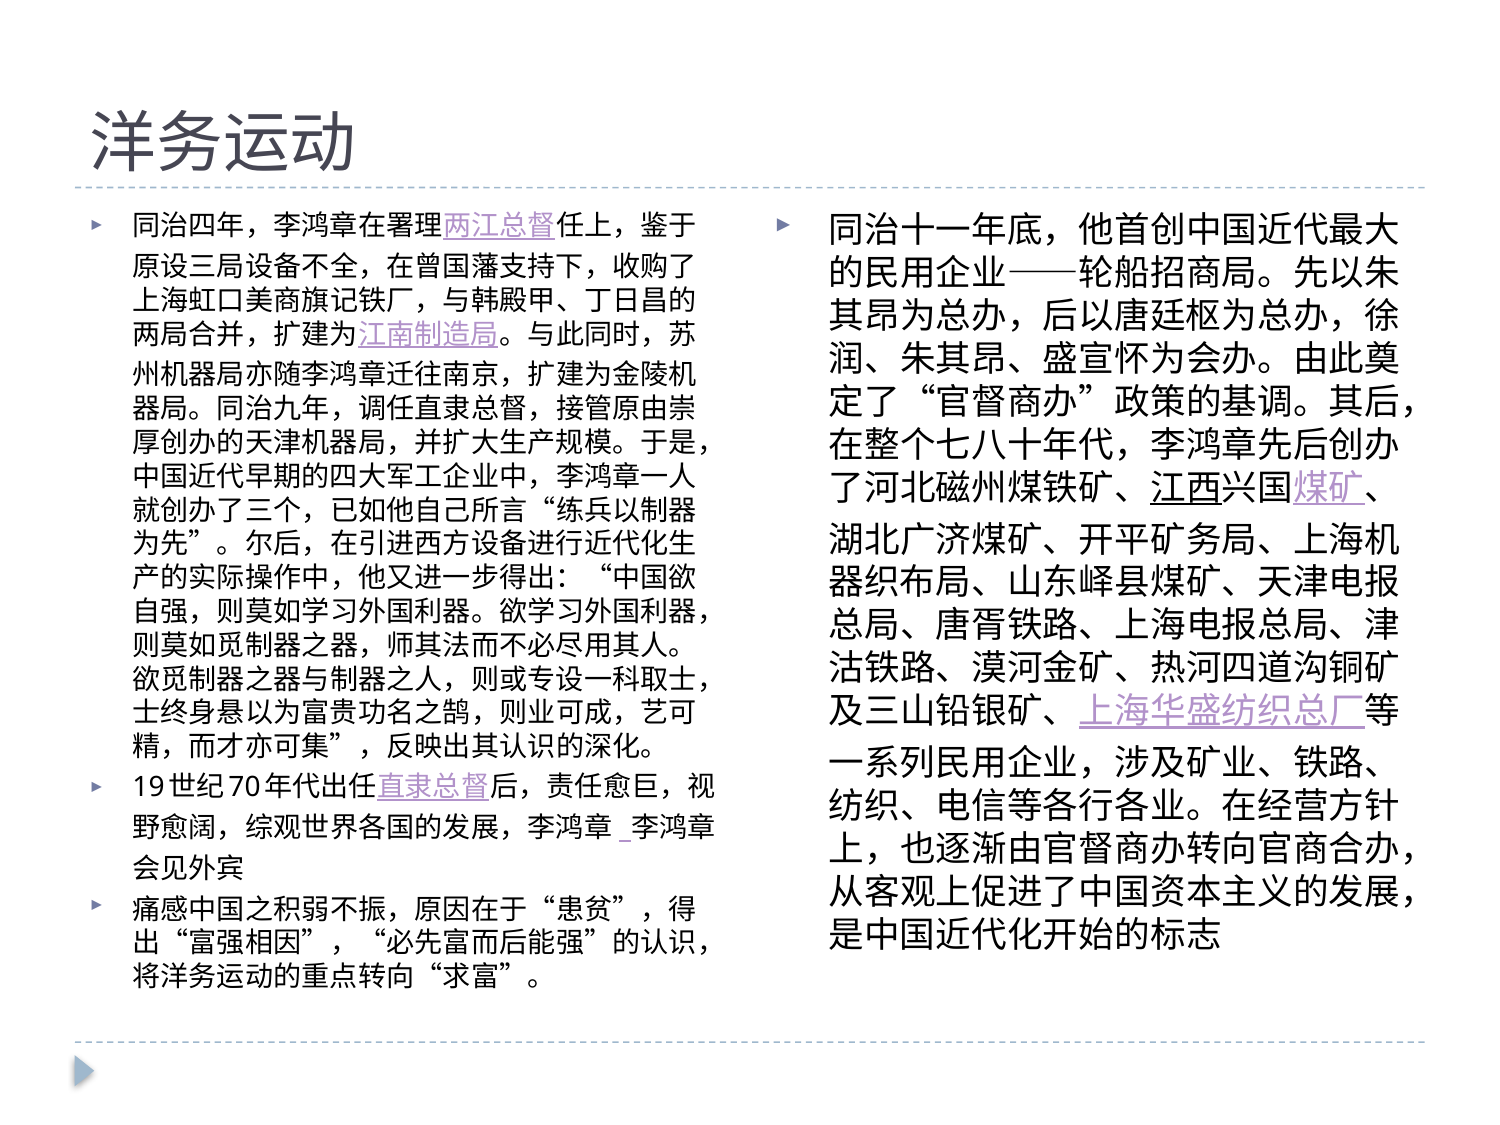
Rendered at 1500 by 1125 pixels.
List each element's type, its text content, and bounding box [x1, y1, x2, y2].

title 洋务运动 [75, 37, 1425, 188]
list 同治十一年底，他首创中国近代最大的民用企业——轮船招商局。先以朱其昂为总办，后以唐廷枢为总办，徐润、朱其昂、盛宣怀为会办。由此奠定了“官督商办”政策的基调。其后，在整个七八十年代，李鸿章先后创办了河北磁州煤铁矿、江西兴国煤矿、湖北广济煤矿、开平矿务局、上海机器织布局、山东峄县煤矿、天津电报总局、唐胥铁路、上海电报总局、津沽铁路、漠河金矿、热河四道沟铜矿及三山铅银矿、上海华盛纺织总厂等一系列民用企业，涉及矿业、铁路、纺织、电信等各行各业。在经营方针上，也逐渐由官督商办转向官商合办，从客观上促进了中国资本主义的发展，是中国近代化开始的标志 [759, 199, 1423, 1010]
list 同治四年，李鸿章在署理两江总督任上，鉴于原设三局设备不全，在曾国藩支持下，收购了上海虹口美商旗记铁厂，与韩殿甲、丁日昌的两局合并，扩建为江南制造局。与此同时，苏州机器局亦随李鸿章迁往南京，扩建为金陵机器局。同治九年，调任直隶总督，接管原由崇厚创办的天津机器局，并扩大生产规模。于是，中国近代早期的四大军工企业中，李鸿章一人就创办了三个，已如他自己所言“练兵以制器为先”。尔后，在引进西方设备进行近代化生产的实际操作中，他又进一步得出：“中国欲自强，则莫如学习外国利器。欲学习外国利器，则莫如觅制器之器，师其法而不必尽用其人。欲觅制器之器与制器之人，则或专设一科取士，士终身悬以为富贵功名之鹄，则业可成，艺可精，而才亦可集”，反映出其认识的深化。 19世纪70年代出任直隶总督后，责任愈巨，视野愈阔，综观世界各国的发展，李鸿章 李鸿章会见外宾 痛感中国之积弱不振，原因在于“患贫”，得出“富强相因”，“必先富而后能强”的认识，将洋务运动的重点转向“求富”。 [75, 200, 738, 1010]
